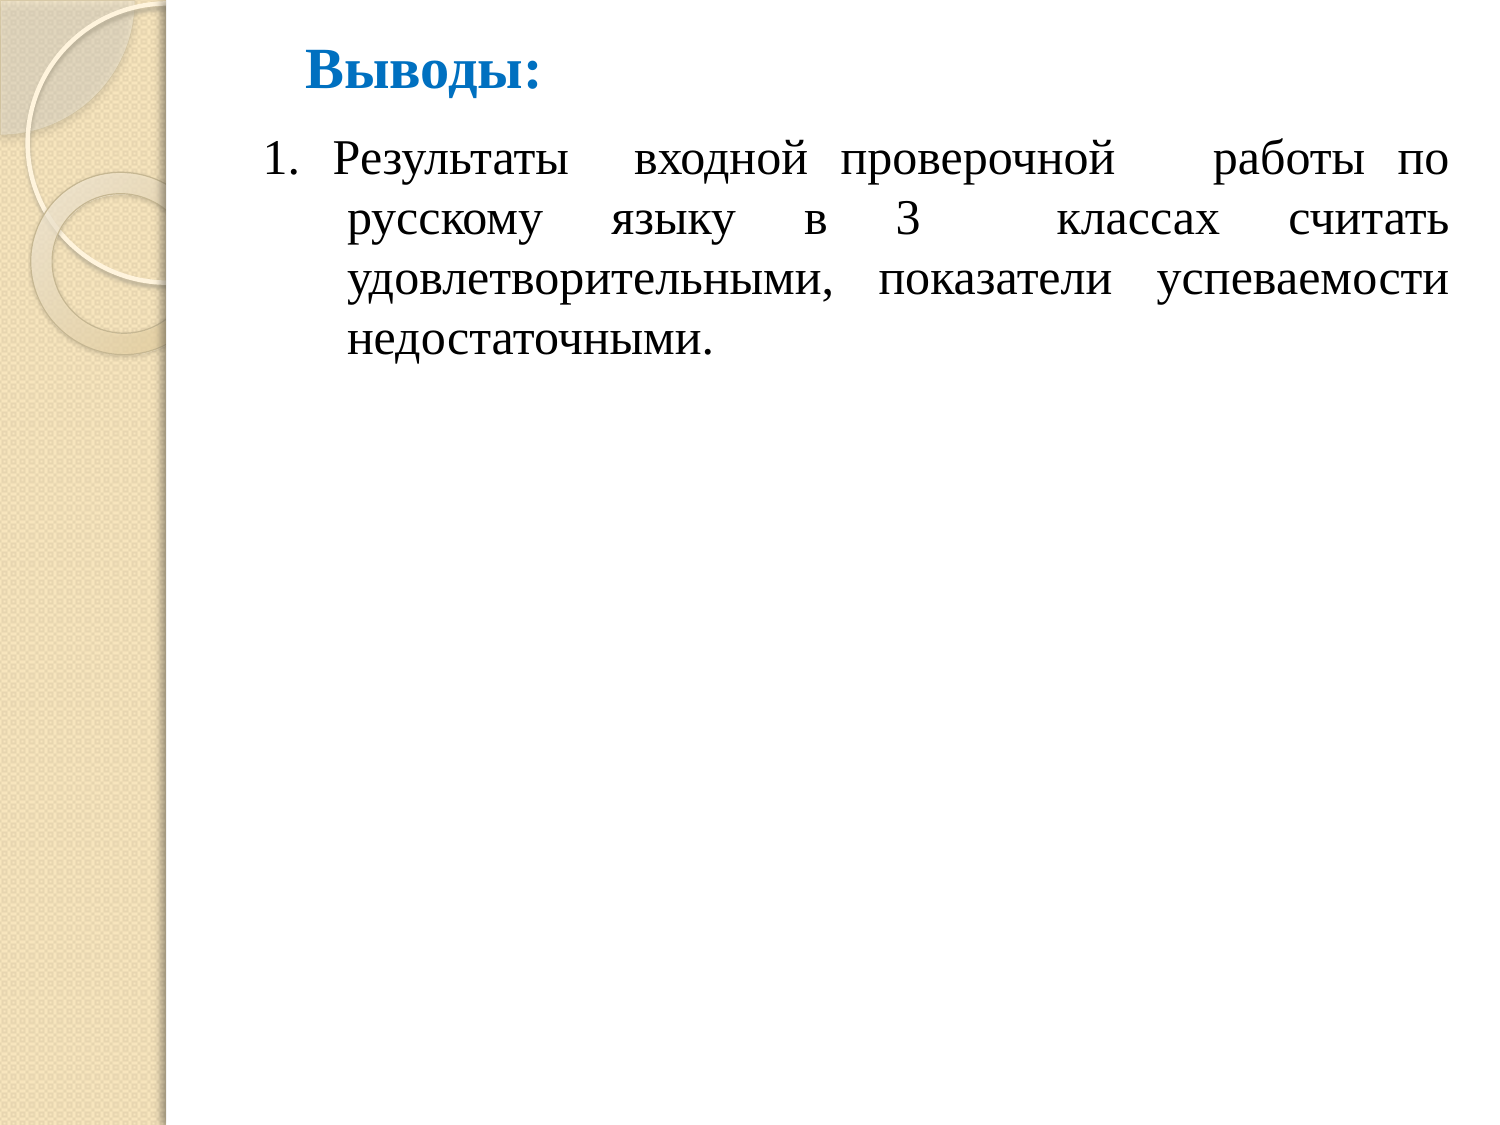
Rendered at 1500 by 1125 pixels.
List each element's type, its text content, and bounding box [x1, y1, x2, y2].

title Выводы: [234, 0, 1465, 117]
list 1. Результаты входной проверочной работы по русскому языку в 3 классах считать удовлетворительными, показатели успеваемости недостаточными. [234, 117, 1465, 987]
